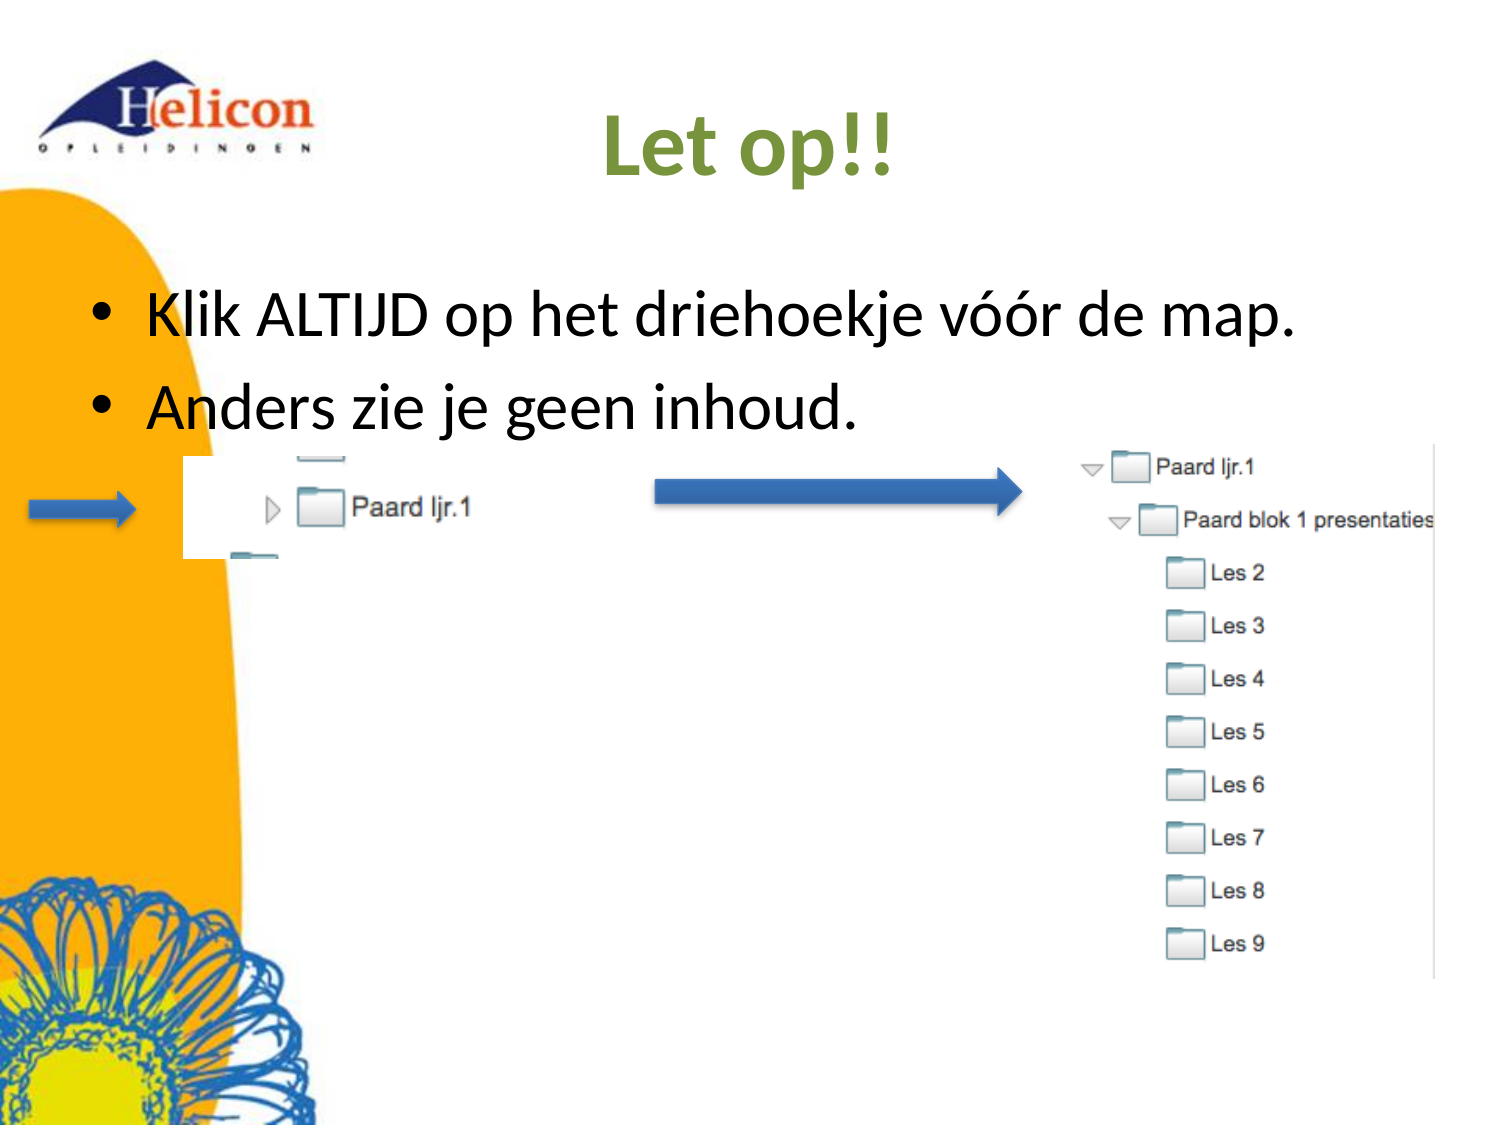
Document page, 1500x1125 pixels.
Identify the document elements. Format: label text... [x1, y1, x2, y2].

text_box [28, 490, 137, 528]
text_box [662, 467, 1016, 516]
picture [0, 0, 1500, 1125]
list Klik ALTIJD op het driehoekje vóór de map. Anders zie je geen inhoud. [75, 262, 1425, 1005]
title Let op!! [75, 45, 1425, 233]
